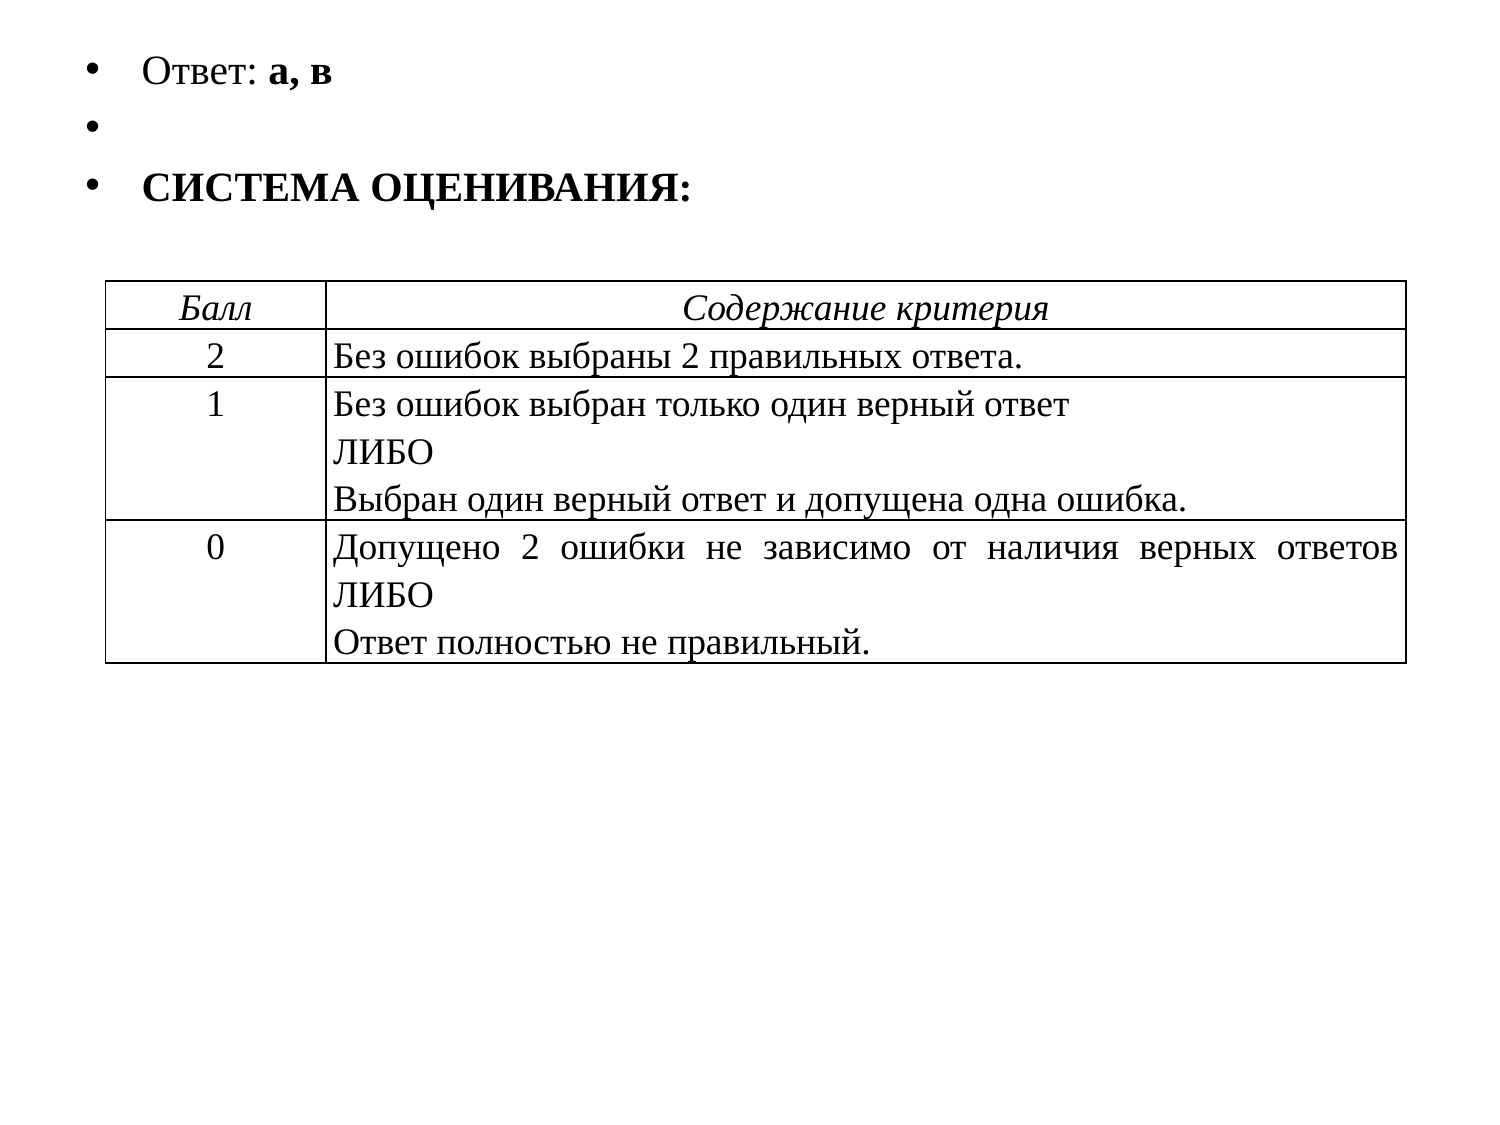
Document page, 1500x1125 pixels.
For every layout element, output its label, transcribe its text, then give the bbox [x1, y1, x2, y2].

table_cell 0 [106, 521, 325, 662]
table_header Балл [106, 282, 325, 328]
table_cell 1 [106, 378, 325, 519]
table_cell Без ошибок выбраны 2 правильных ответа. [327, 330, 1405, 376]
table_cell Без ошибок выбран только один верный ответ ЛИБО Выбран один верный ответ и допущена одна ошибка. [327, 378, 1405, 519]
table_header Содержание критерия [327, 282, 1405, 328]
table_cell Допущено 2 ошибки не зависимо от наличия верных ответов ЛИБО Ответ полностью не правильный. [327, 521, 1405, 662]
table_cell 2 [106, 330, 325, 376]
list Ответ: а, в СИСТЕМА ОЦЕНИВАНИЯ: [70, 35, 1421, 247]
